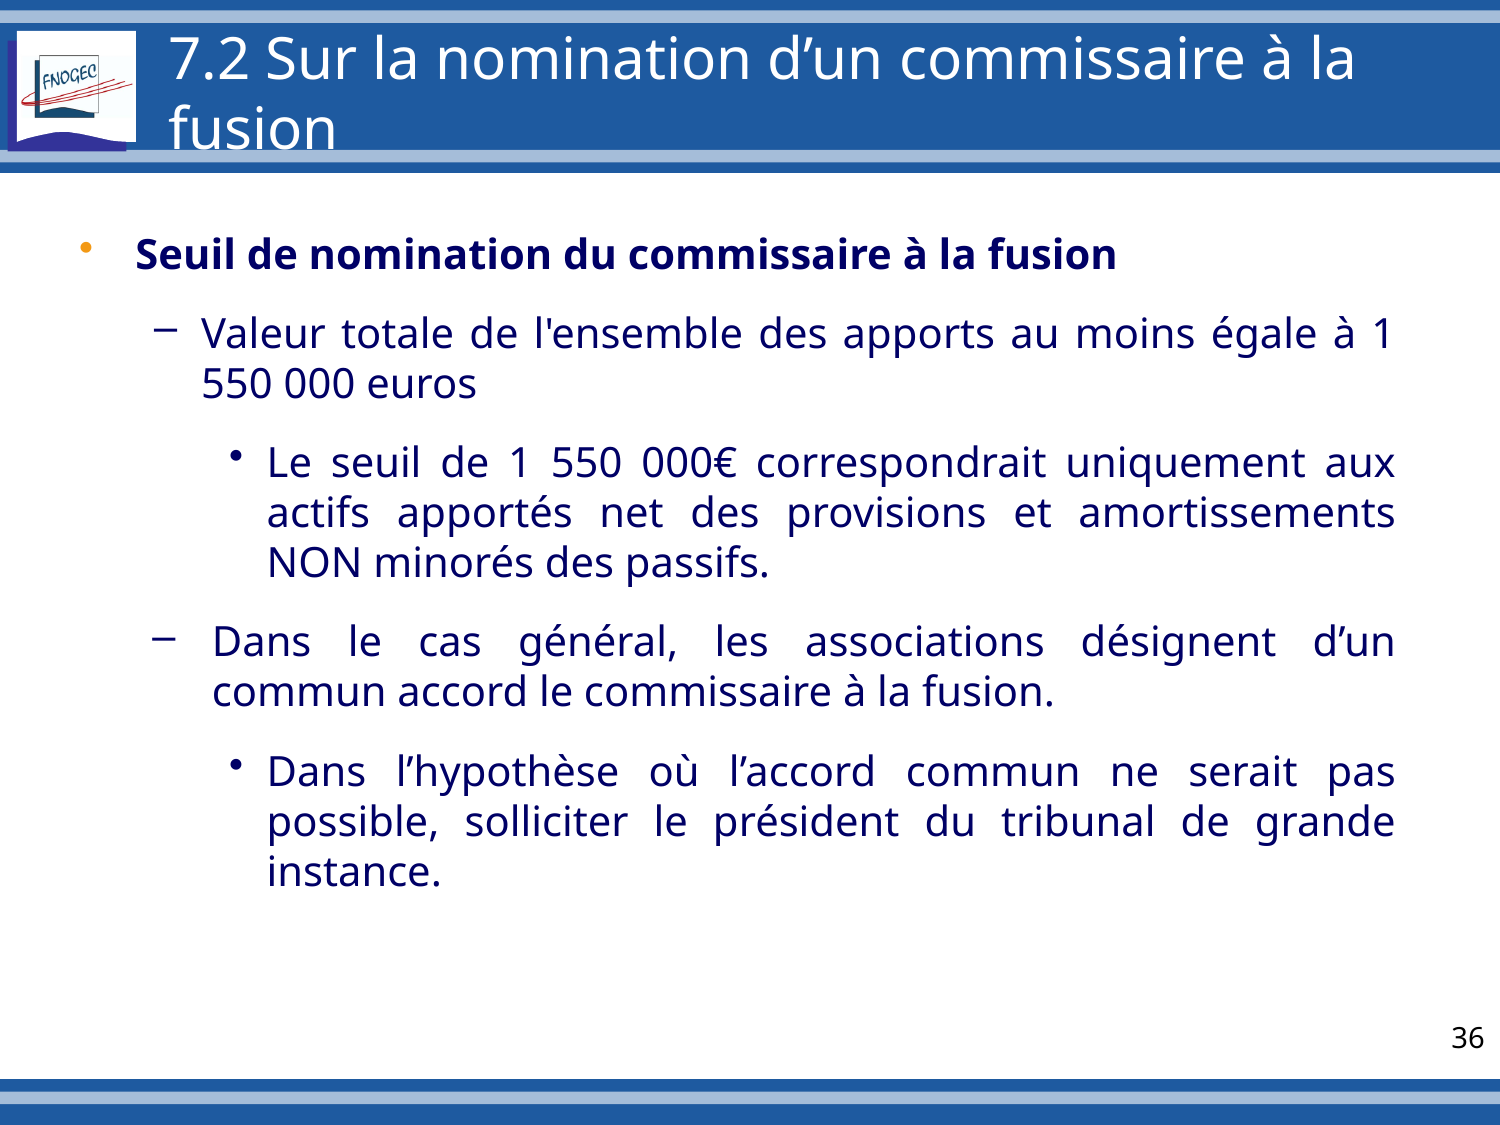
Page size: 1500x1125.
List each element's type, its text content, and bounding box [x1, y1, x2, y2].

picture [18, 51, 136, 123]
slide_number 36 [1149, 1011, 1500, 1090]
title 7.2 Sur la nomination d’un commissaire à la fusion [153, 44, 1500, 138]
list Seuil de nomination du commissaire à la fusion Valeur totale de l'ensemble des apports au moins égale à 1 550 000 euros Le seuil de 1 550 000€ correspondrait uniquement aux actifs apportés net des provisions et amortissements NON minorés des passifs. Dans le cas général, les associations désignent d’un commun accord le commissaire à la fusion. Dans l’hypothèse où l’accord commun ne serait pas possible, solliciter le président du tribunal de grande instance. [63, 219, 1412, 1006]
